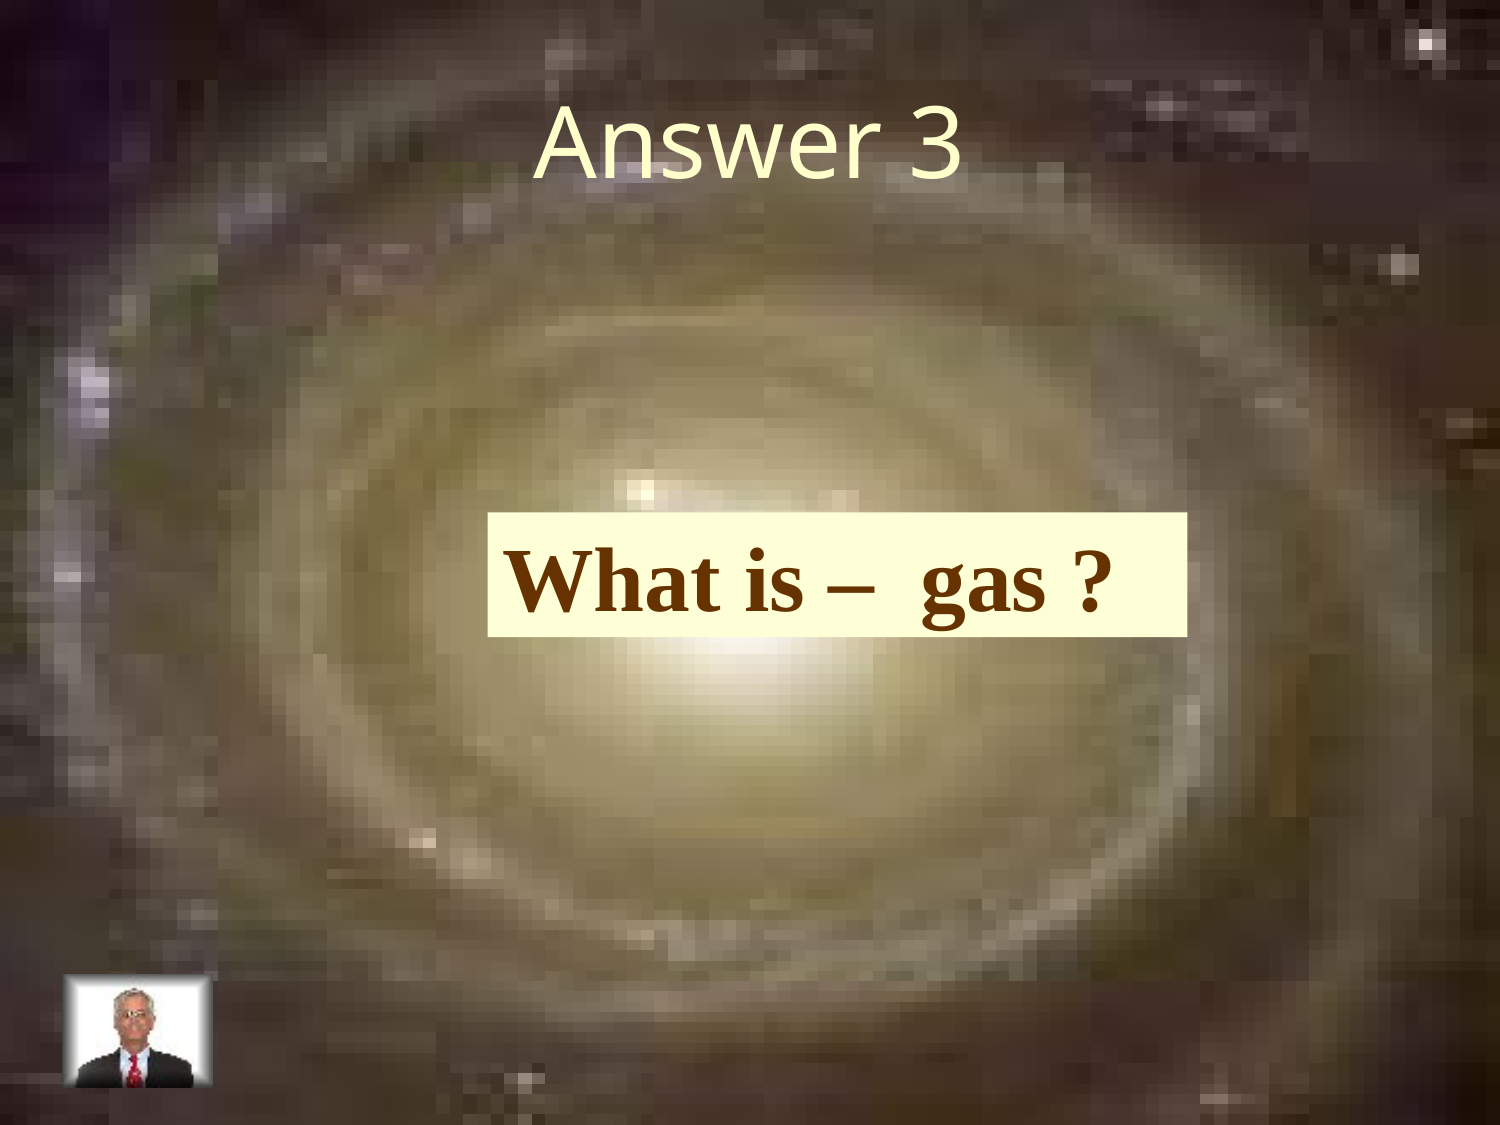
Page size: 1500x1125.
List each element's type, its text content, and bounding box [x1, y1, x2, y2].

picture [0, 0, 1500, 1125]
title Answer 3 [74, 44, 1426, 233]
text_box What is – gas ? [487, 512, 1188, 638]
